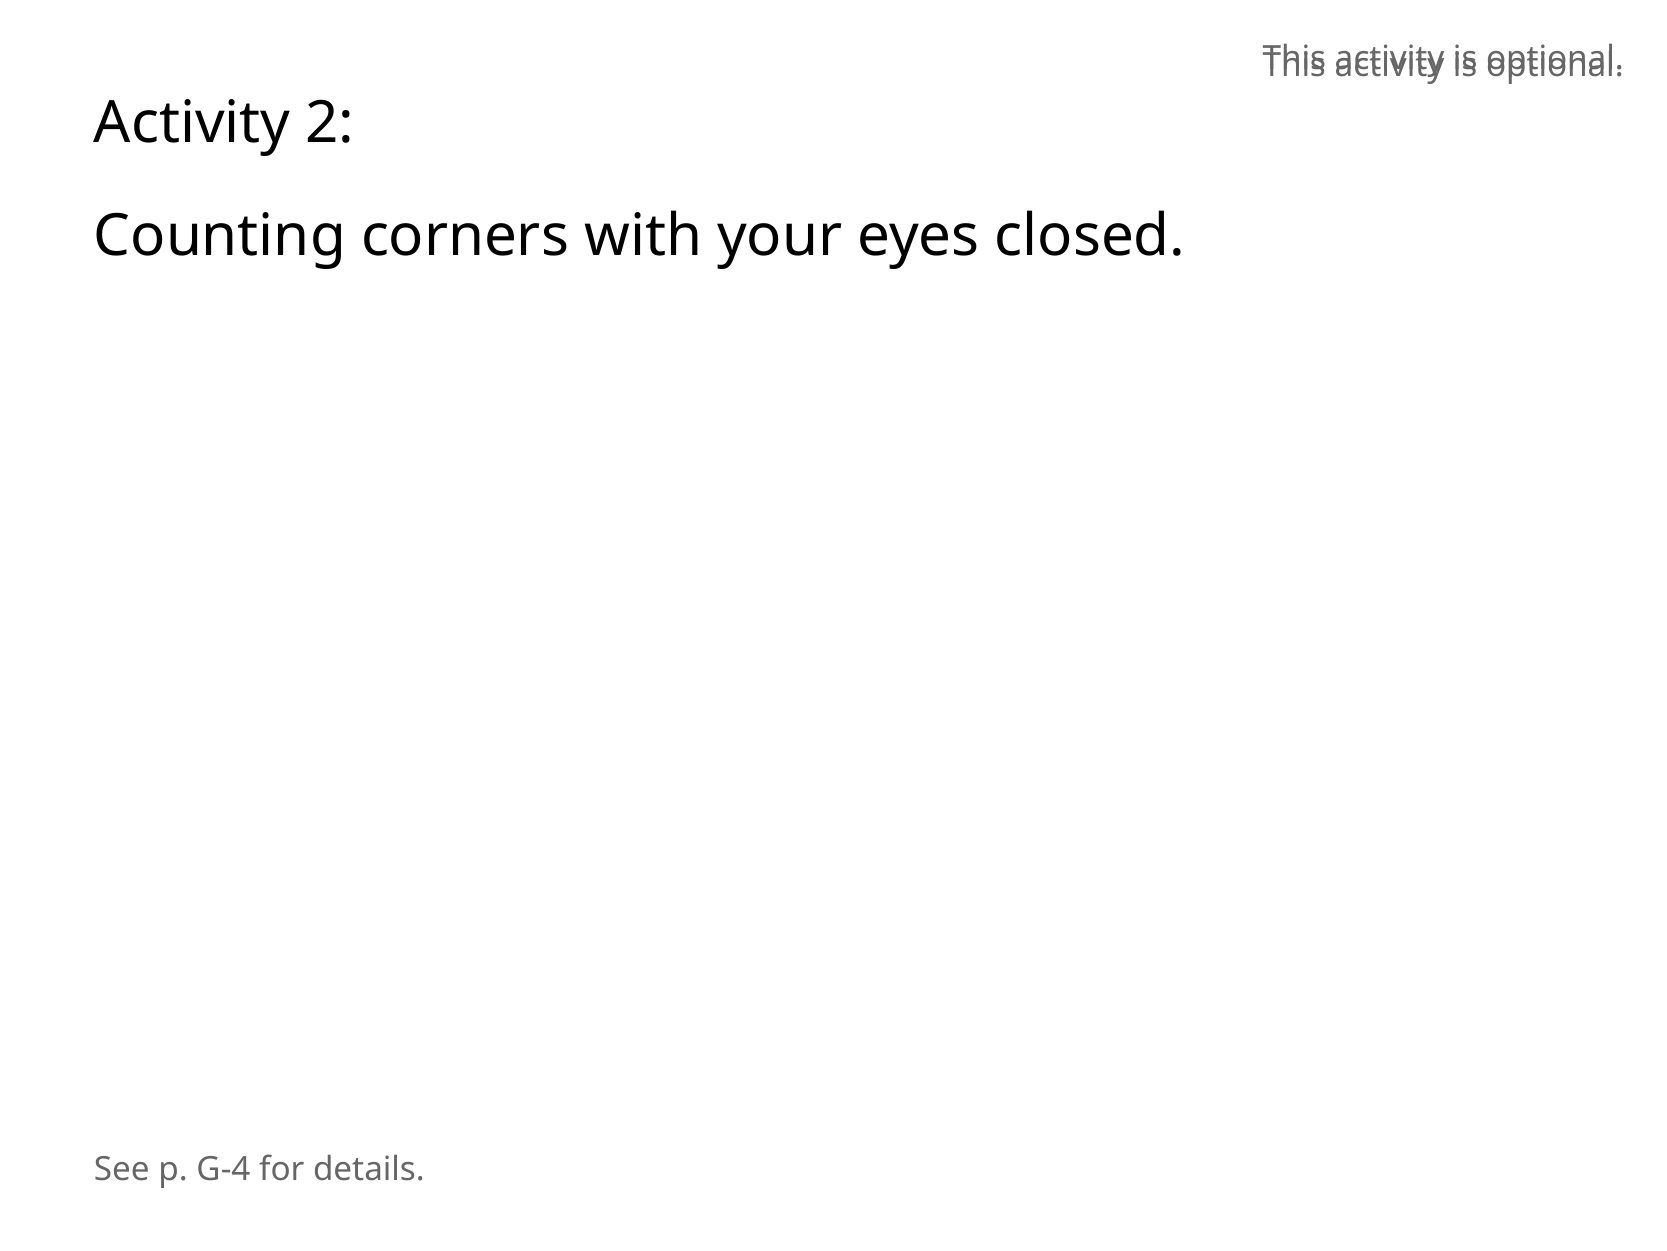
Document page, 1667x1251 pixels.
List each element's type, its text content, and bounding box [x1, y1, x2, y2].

text_box This activity is optional. [809, 28, 1640, 84]
text_box Counting corners with your eyes closed. [79, 189, 1667, 275]
text_box See p. G-4 for details. [79, 1139, 909, 1195]
text_box This activity is optional. [714, 35, 1640, 91]
text_box Activity 2: [79, 77, 1667, 162]
